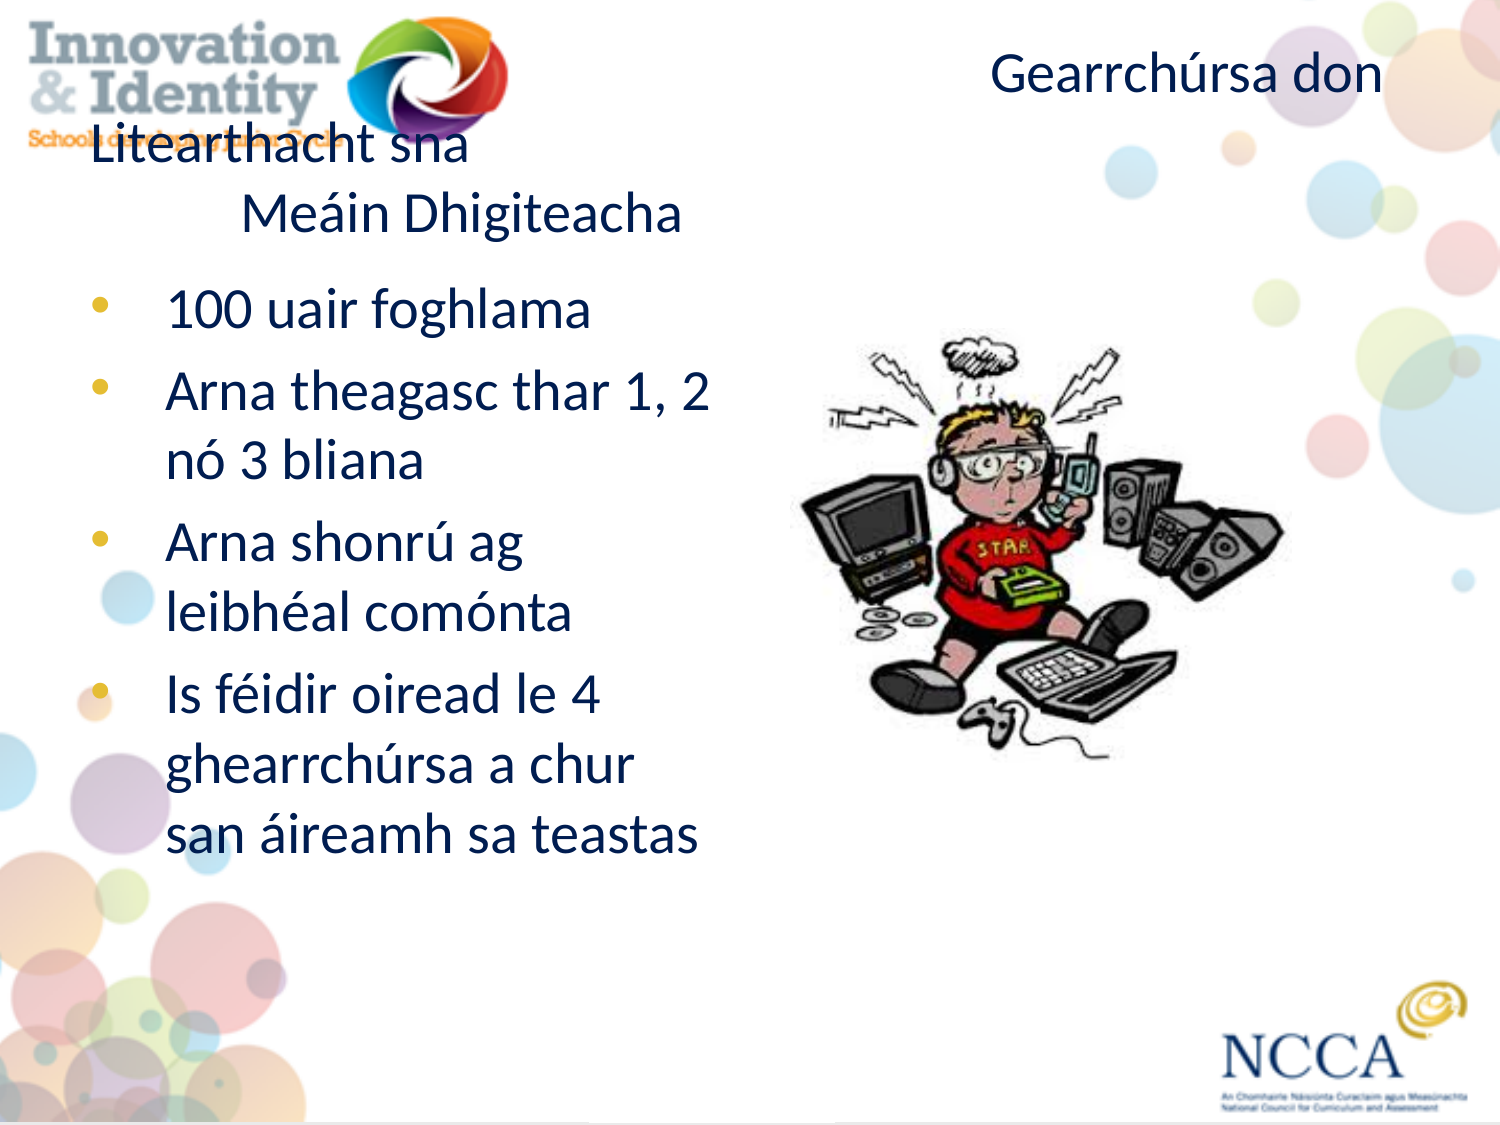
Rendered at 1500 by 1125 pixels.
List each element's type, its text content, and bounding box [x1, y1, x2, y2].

picture [0, 0, 1500, 1125]
title Gearrchúrsa don Litearthacht sna Meáin Dhigiteacha [75, 45, 1425, 233]
list 100 uair foghlama Arna theagasc thar 1, 2 nó 3 bliana Arna shonrú ag leibhéal comónta Is féidir oiread le 4 ghearrchúrsa a chur san áireamh sa teastas [75, 262, 738, 1005]
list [789, 327, 1292, 768]
